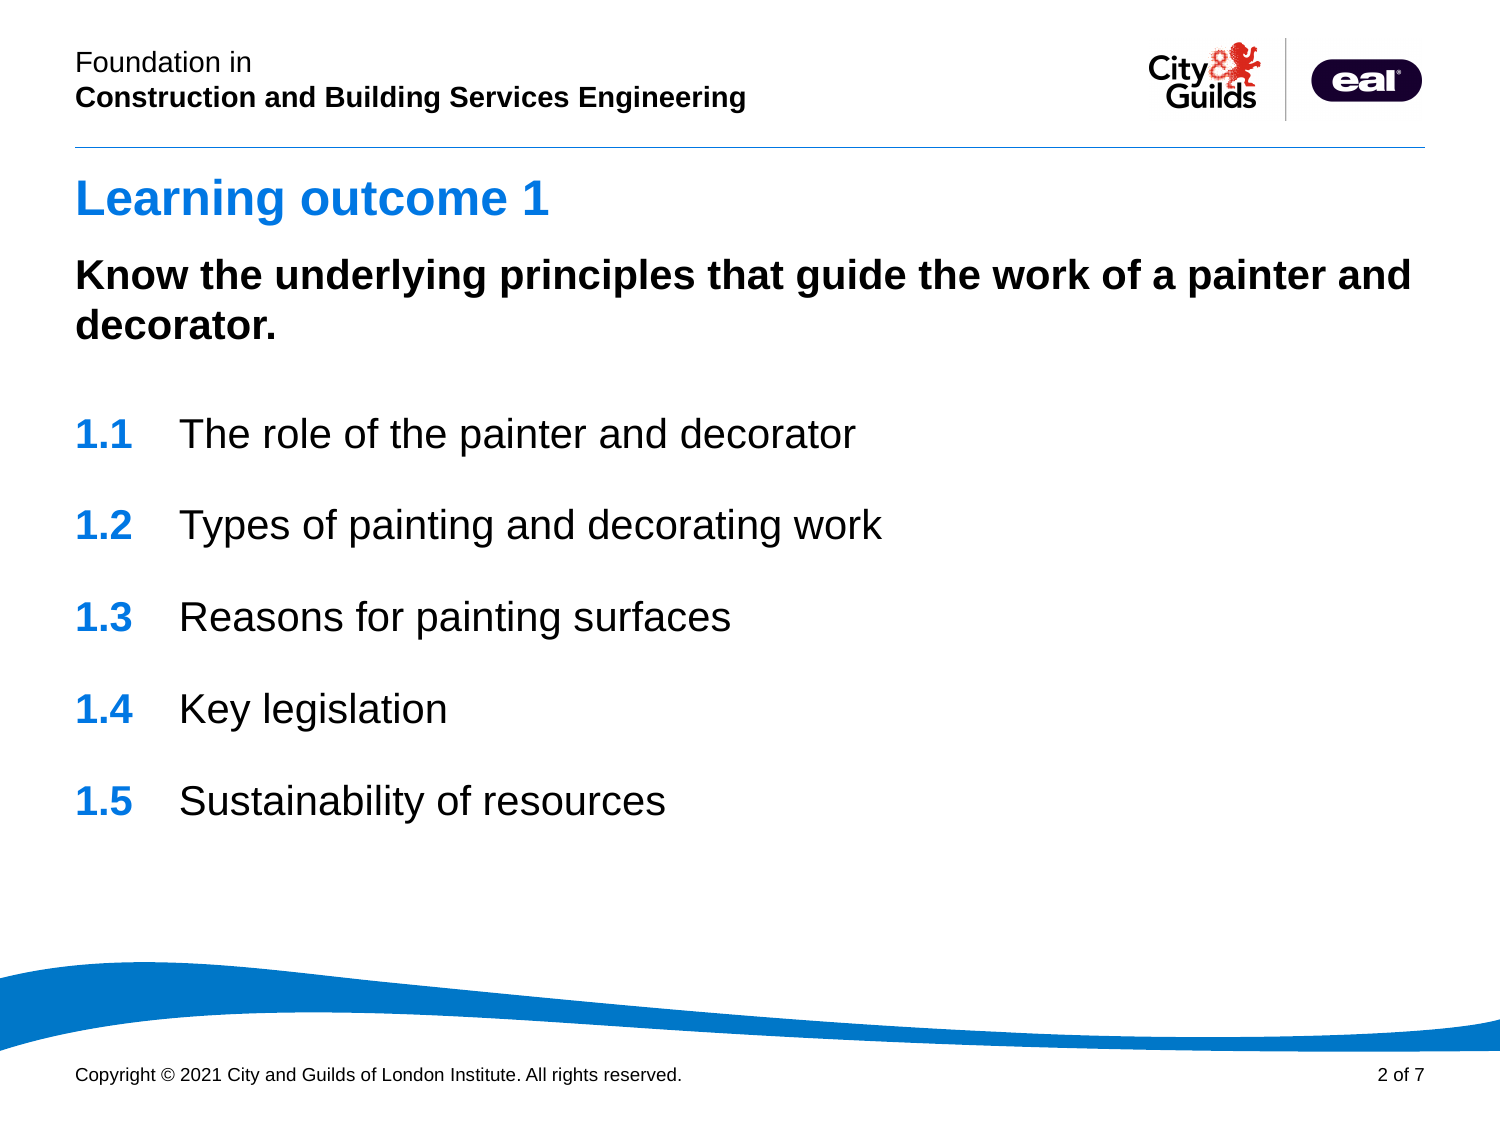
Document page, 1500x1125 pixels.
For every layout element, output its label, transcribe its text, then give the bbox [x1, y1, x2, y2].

picture [1149, 38, 1422, 121]
title Learning outcome 1 [74, 165, 1426, 229]
list Know the underlying principles that guide the work of a painter and decorator. 1.1 The role of the painter and decorator 1.2 Types of painting and decorating work 1.3 Reasons for painting surfaces 1.4 Key legislation 1.5 Sustainability of resources [74, 247, 1426, 946]
